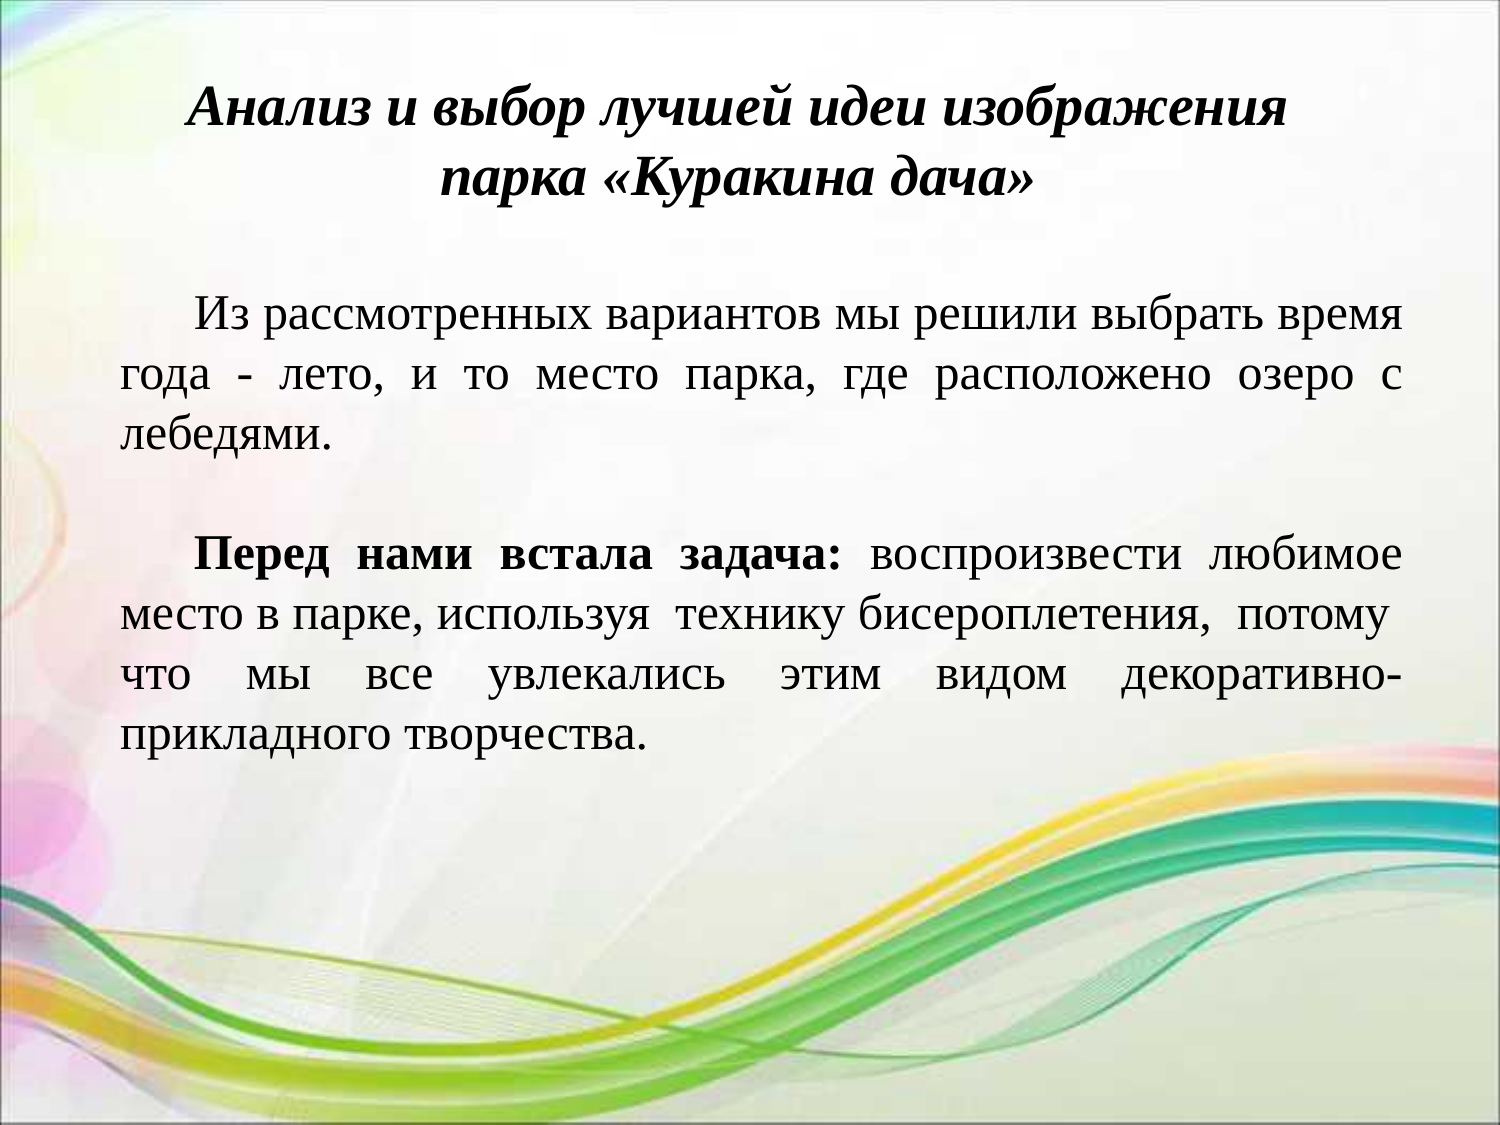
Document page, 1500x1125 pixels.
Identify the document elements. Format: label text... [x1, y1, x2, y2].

picture [0, 0, 1500, 1125]
list Анализ и выбор лучшей идеи изображения парка «Куракина дача» [46, 0, 1430, 464]
text_box Из рассмотренных вариантов мы решили выбрать время года - лето, и то место парка, где расположено озеро с лебедями. Перед нами встала задача: воспроизвести любимое место в парке, используя технику бисероплетения, потому что мы все увлекались этим видом декоративно- прикладного творчества. [105, 272, 1418, 828]
